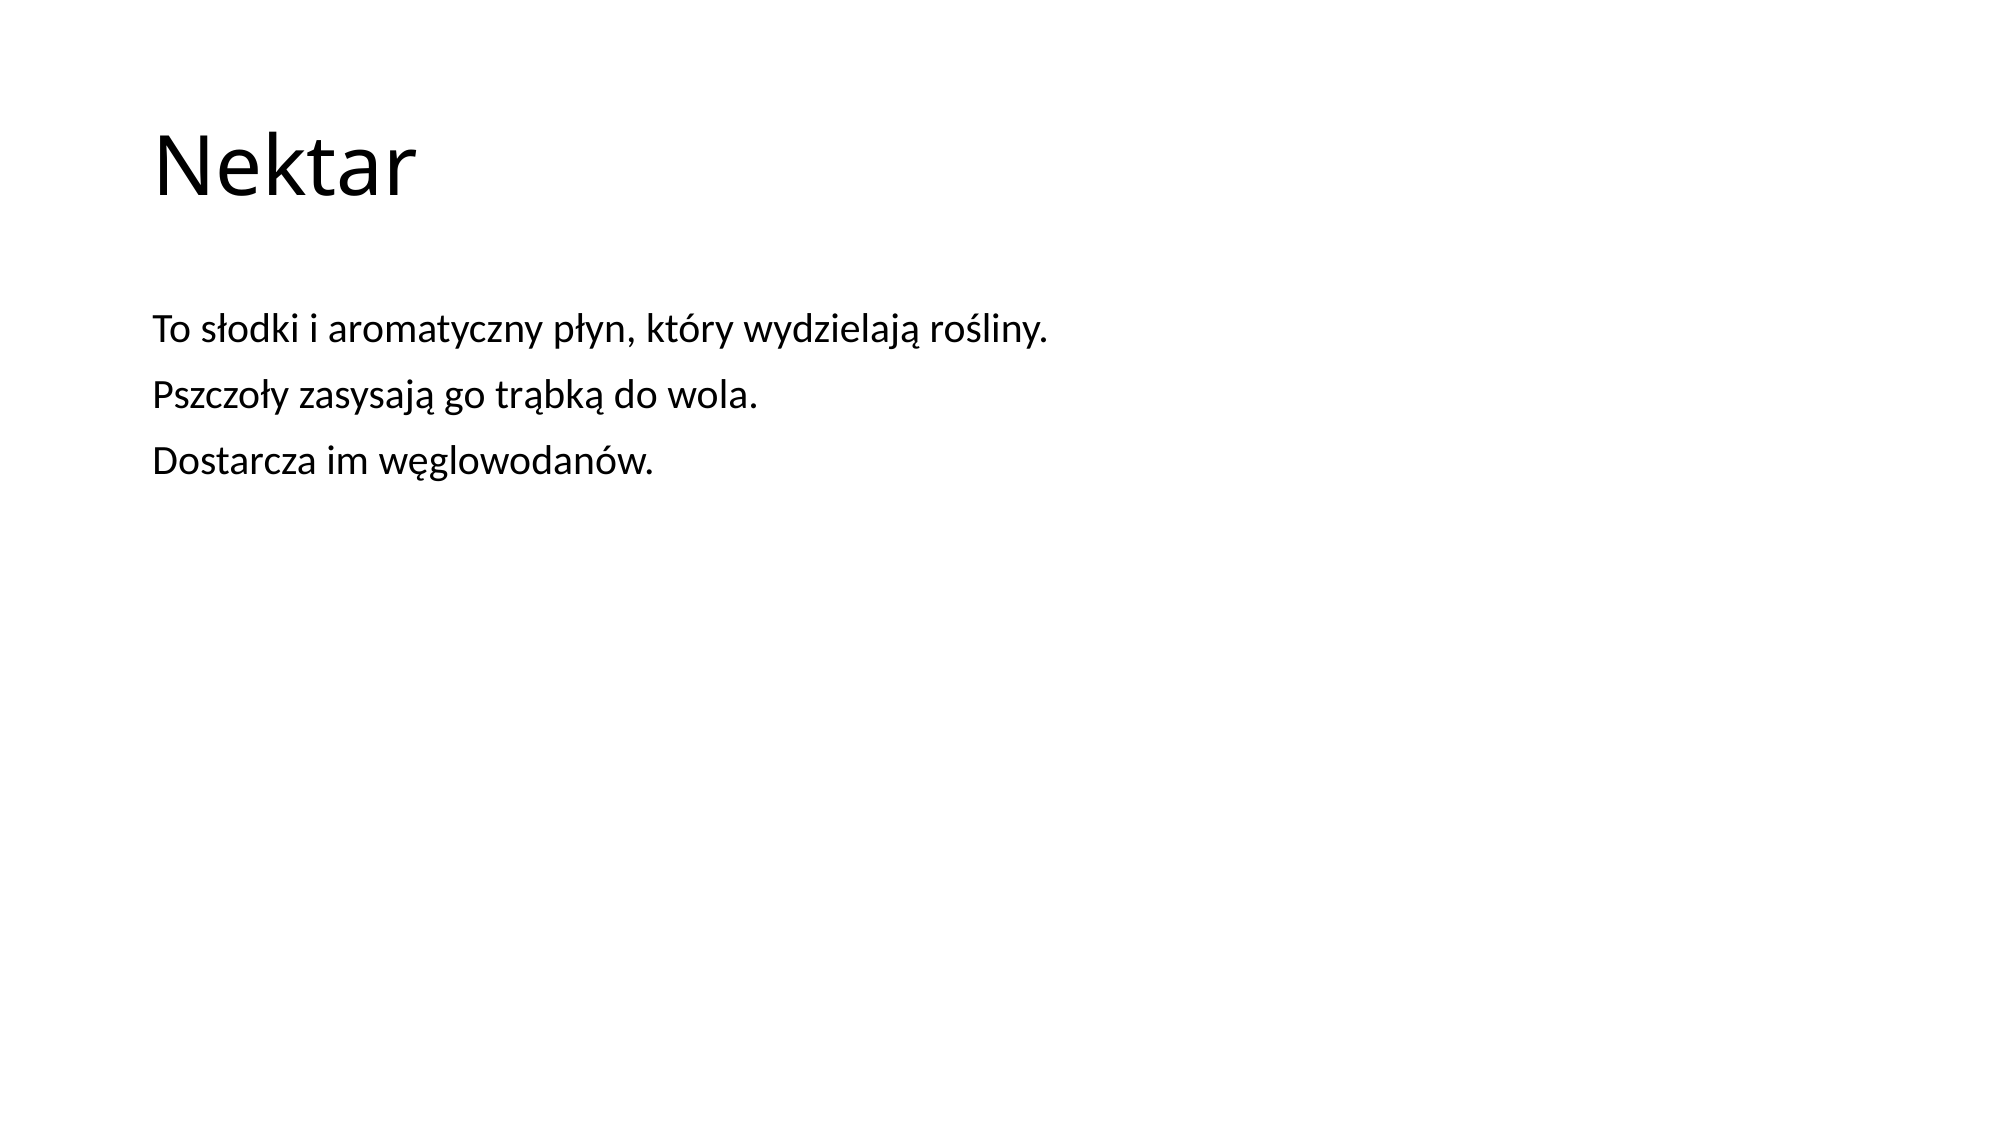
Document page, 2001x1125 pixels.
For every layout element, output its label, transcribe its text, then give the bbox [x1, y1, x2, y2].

title Nektar [137, 59, 1863, 278]
list To słodki i aromatyczny płyn, który wydzielają rośliny. Pszczoły zasysają go trąbką do wola. Dostarcza im węglowodanów. [137, 299, 1863, 1014]
